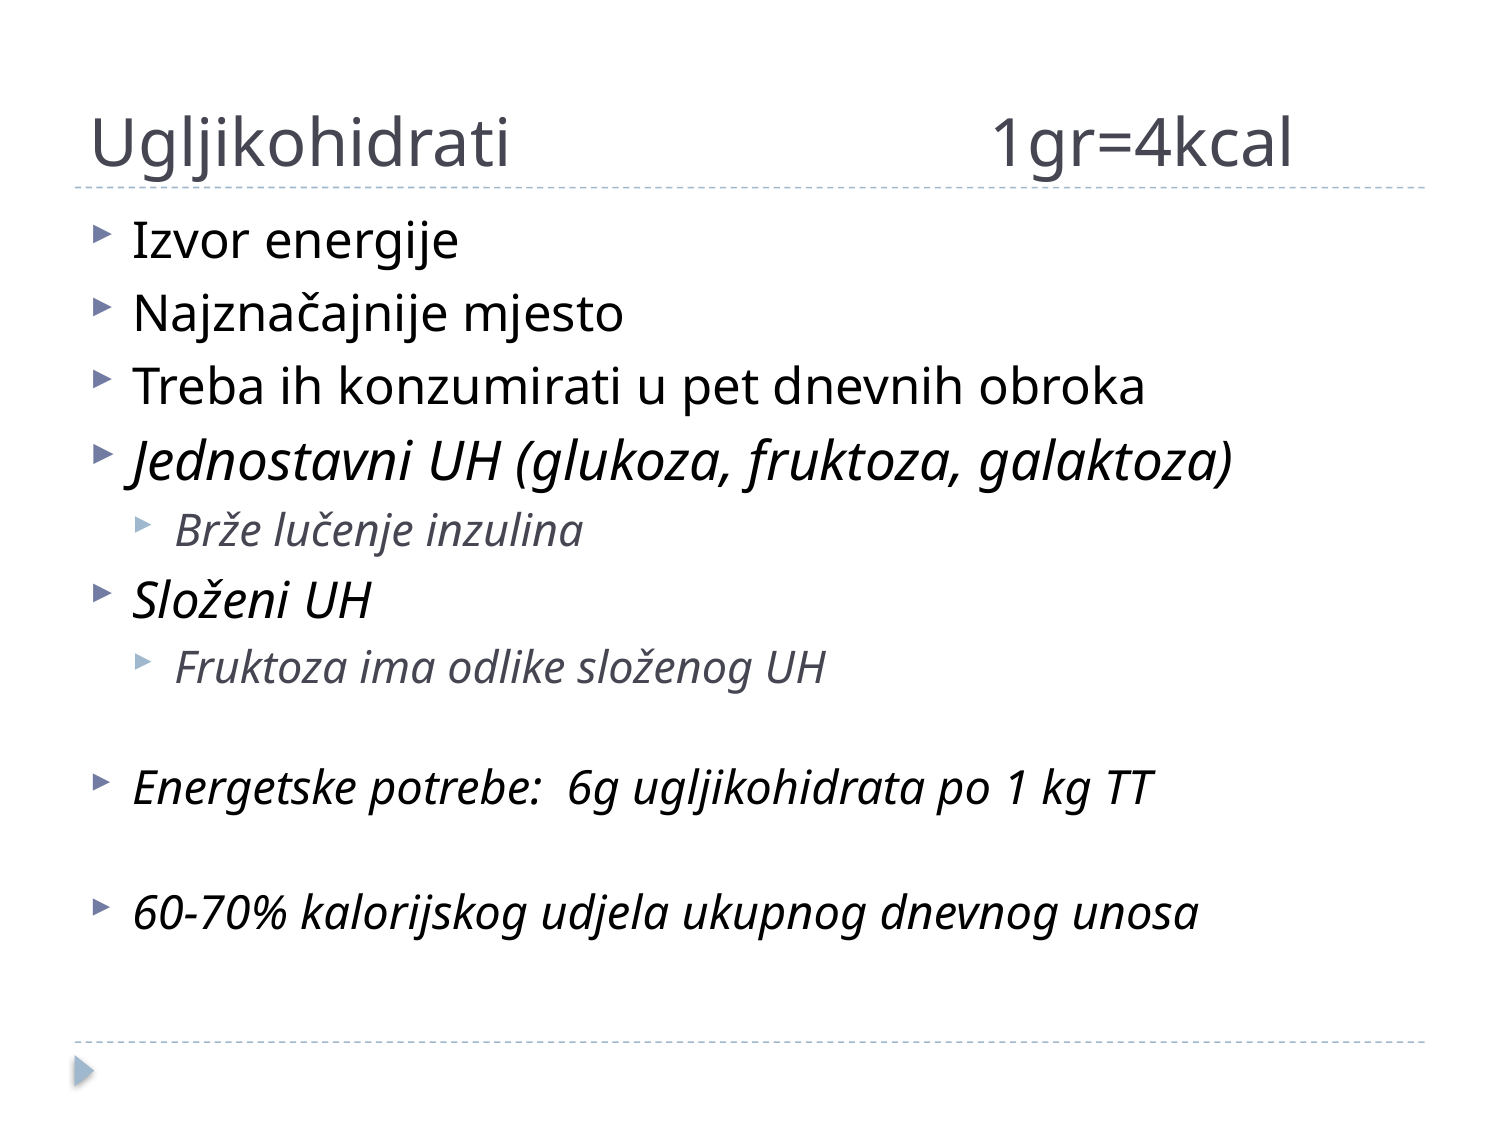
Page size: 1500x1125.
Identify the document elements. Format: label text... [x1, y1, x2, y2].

list Izvor energije Najznačajnije mjesto Treba ih konzumirati u pet dnevnih obroka Jednostavni UH (glukoza, fruktoza, galaktoza) Brže lučenje inzulina Složeni UH Fruktoza ima odlike složenog UH Energetske potrebe: 6g ugljikohidrata po 1 kg TT 60-70% kalorijskog udjela ukupnog dnevnog unosa [75, 200, 1425, 1010]
title Ugljikohidrati 1gr=4kcal [75, 24, 1425, 188]
